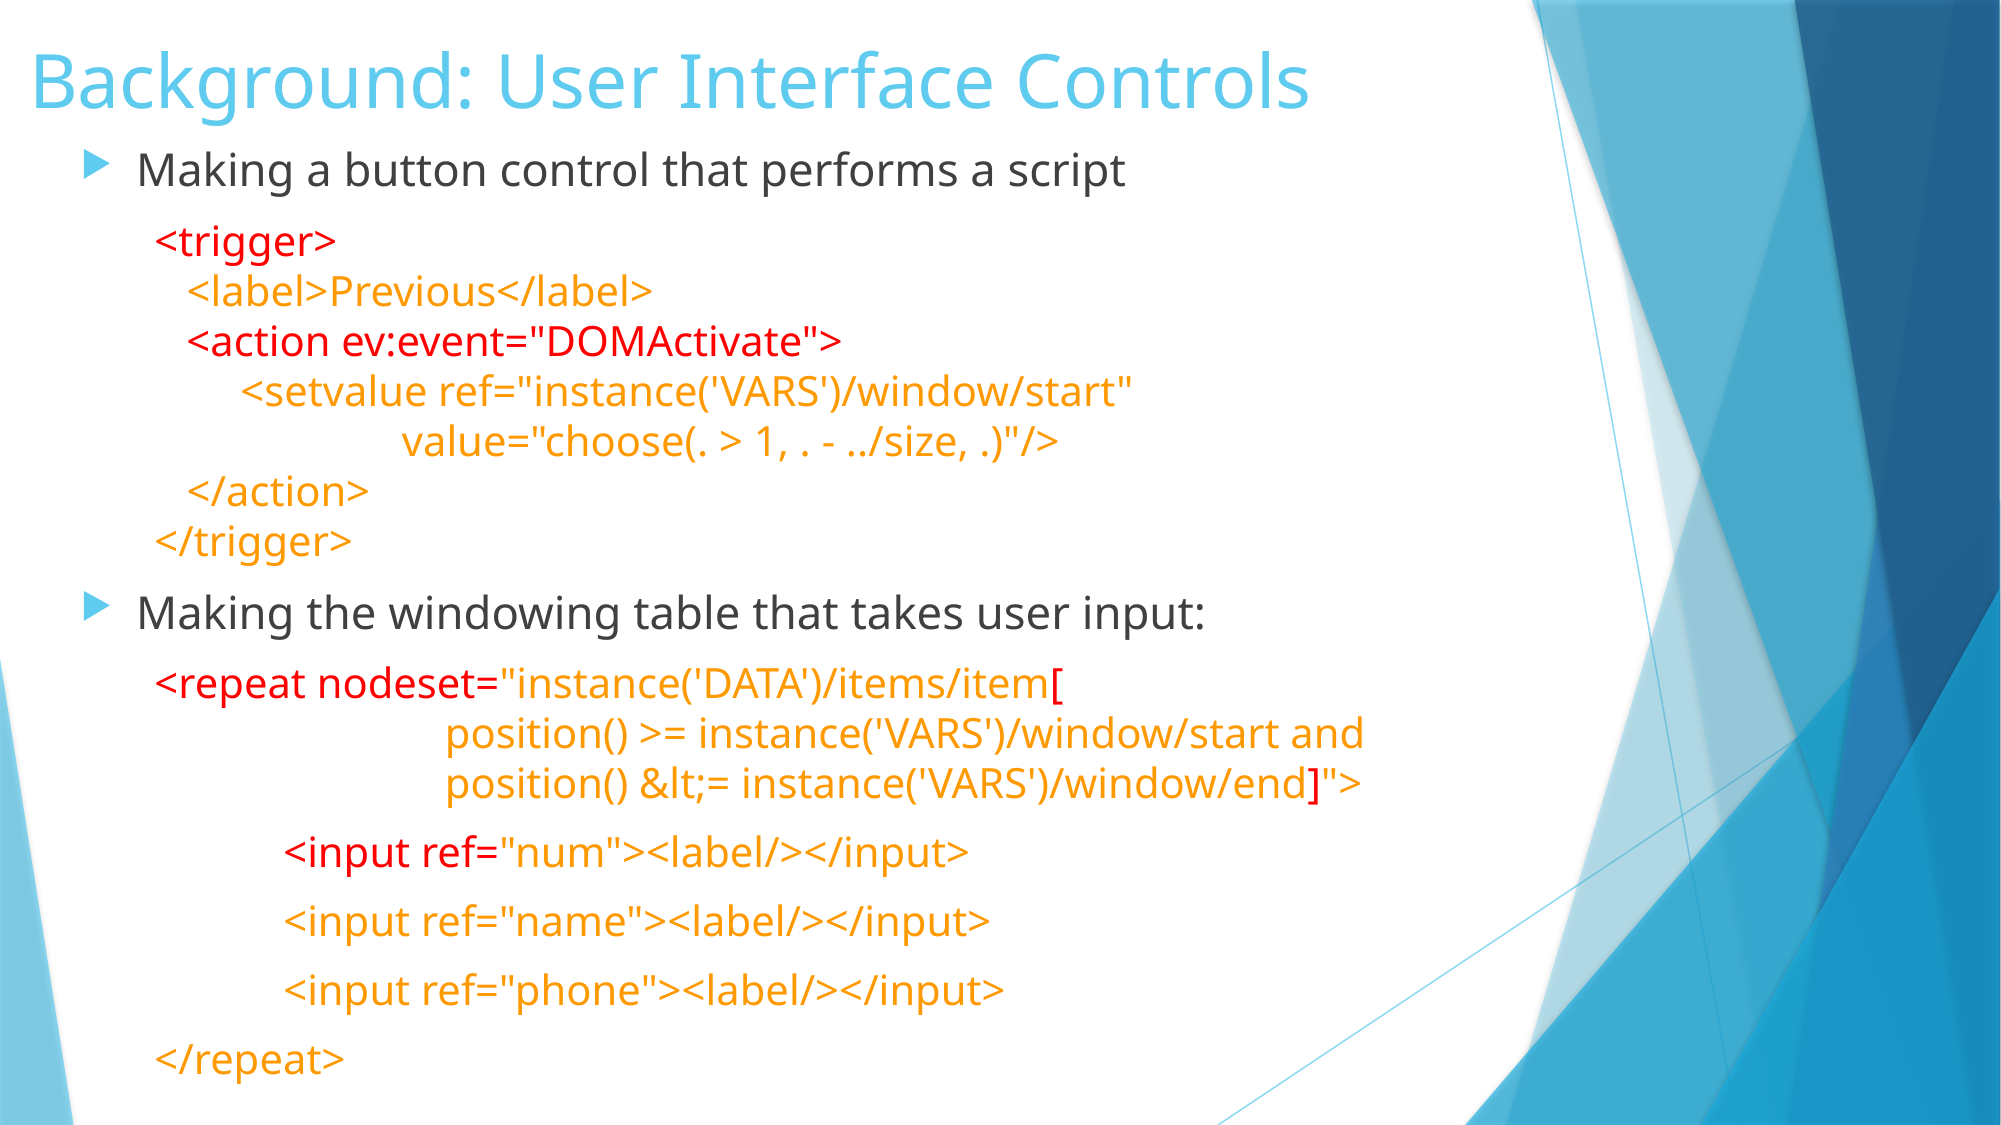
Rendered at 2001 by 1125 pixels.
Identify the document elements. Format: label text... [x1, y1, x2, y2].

title Background: User Interface Controls [14, 25, 1522, 134]
list Making a button control that performs a script <trigger> <label>Previous</label> <action ev:event="DOMActivate"> <setvalue ref="instance('VARS')/window/start" value="choose(. > 1, . - ../size, .)"/> </action> </trigger> Making the windowing table that takes user input: <repeat nodeset="instance('DATA')/items/item[ position() >= instance('VARS')/window/start and position() &lt;= instance('VARS')/window/end]"> <input ref="num"><label/></input> <input ref="name"><label/></input> <input ref="phone"><label/></input> </repeat> [65, 133, 1560, 1100]
